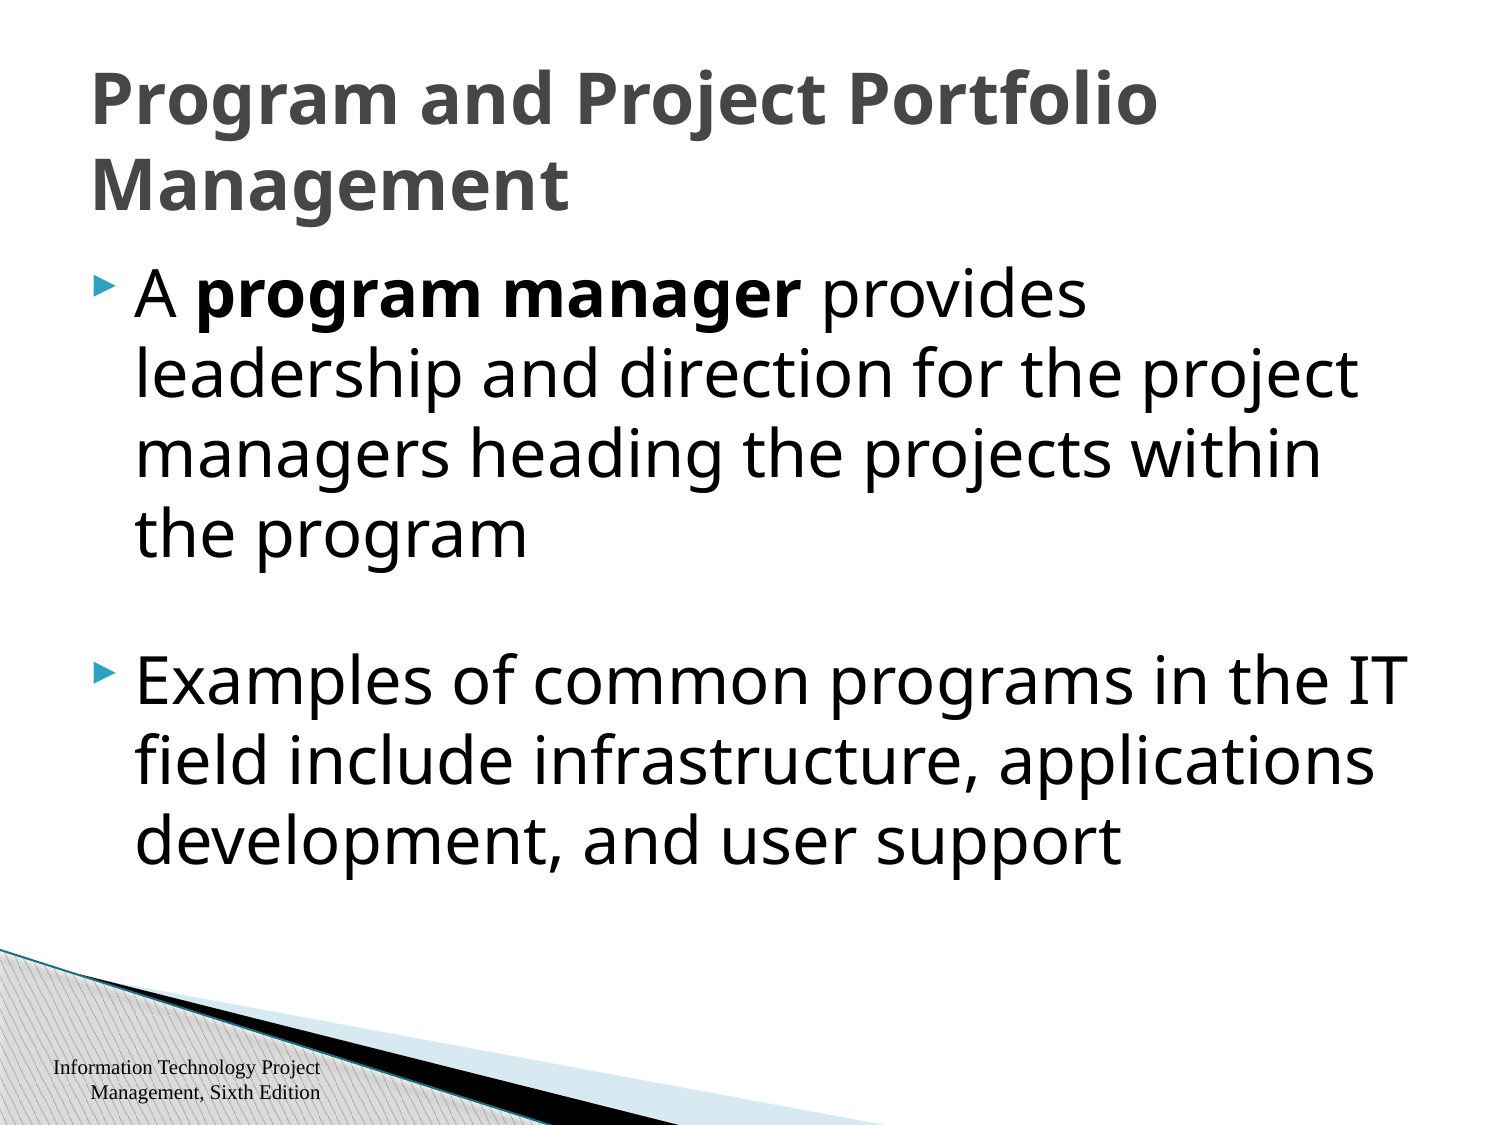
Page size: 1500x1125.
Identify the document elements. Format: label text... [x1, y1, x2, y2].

title Program and Project Portfolio Management [75, 45, 1425, 233]
list A program manager provides leadership and direction for the project managers heading the projects within the program Examples of common programs in the IT field include infrastructure, applications development, and user support [75, 243, 1425, 986]
footer Information Technology Project Management, Sixth Edition [0, 1051, 336, 1112]
